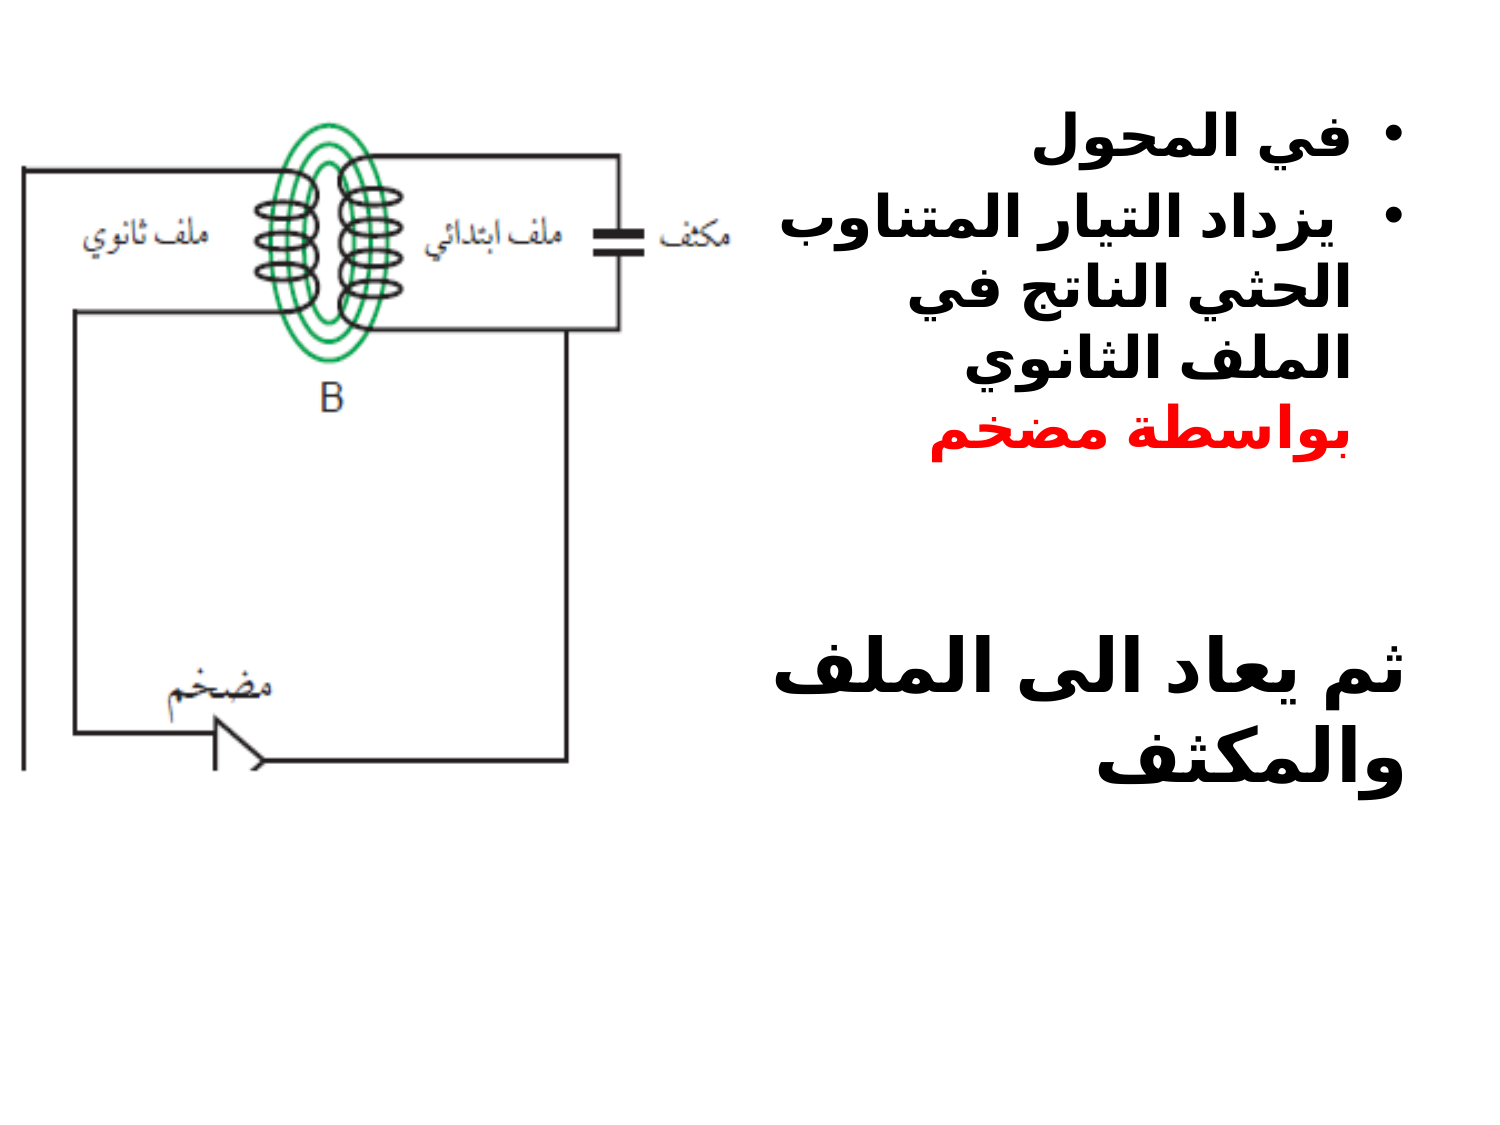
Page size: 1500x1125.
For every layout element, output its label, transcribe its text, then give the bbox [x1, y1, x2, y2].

picture [0, 66, 774, 788]
list في المحول يزداد التيار المتناوب الحثي الناتج في الملف الثانوي بواسطة مضخم [777, 90, 1414, 516]
text_box ثم يعاد الى الملف والمكثف [702, 609, 1424, 805]
